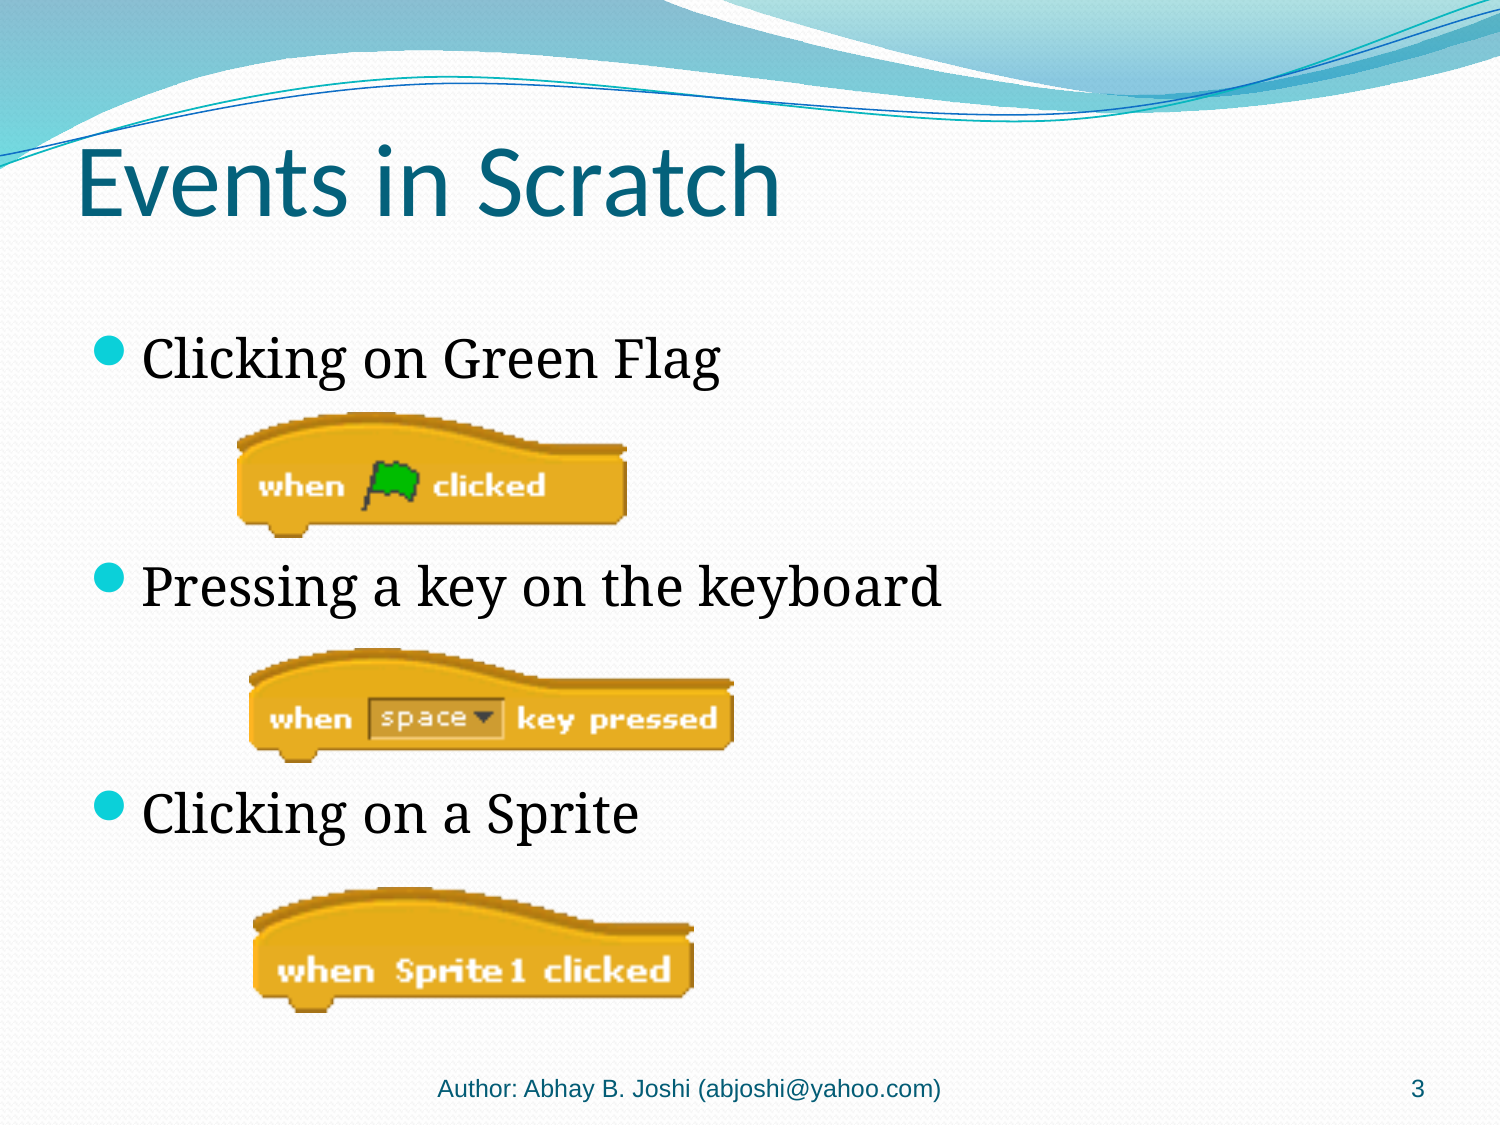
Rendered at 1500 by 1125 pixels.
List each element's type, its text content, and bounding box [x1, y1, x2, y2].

title Events in Scratch [75, 50, 1425, 238]
picture [252, 887, 695, 1013]
picture [249, 648, 735, 763]
picture [237, 412, 628, 538]
slide_number 3 [1299, 1042, 1425, 1103]
list Clicking on Green Flag Pressing a key on the keyboard Clicking on a Sprite [75, 317, 1425, 1038]
footer Author: Abhay B. Joshi (abjoshi@yahoo.com) [437, 1042, 988, 1103]
